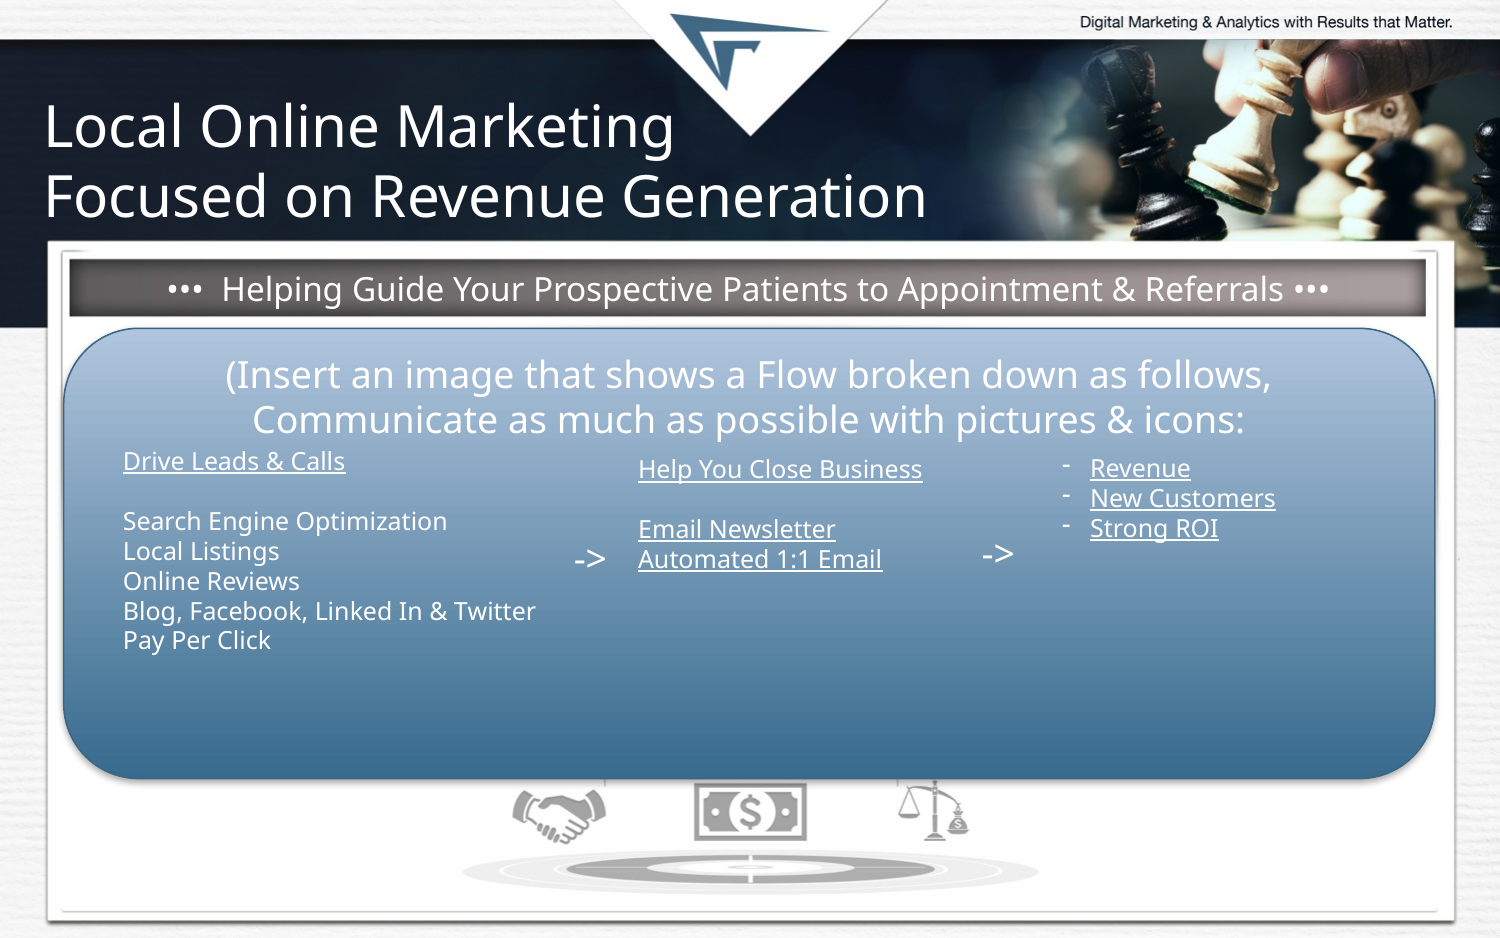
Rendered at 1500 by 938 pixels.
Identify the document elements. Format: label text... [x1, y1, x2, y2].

text_box Revenue New Customers Strong ROI [1047, 444, 1500, 550]
text_box ••• Helping Guide Your Prospective Patients to Appointment & Referrals ••• [63, 260, 1435, 316]
text_box -> [966, 522, 1031, 582]
text_box Local Online Marketing Focused on Revenue Generation [28, 81, 1379, 289]
text_box Help You Close Business Email Newsletter Automated 1:1 Email [623, 446, 1077, 581]
text_box Drive Leads & Calls Search Engine Optimization Local Listings Online Reviews Blog, Facebook, Linked In & Twitter Pay Per Click [108, 437, 552, 663]
text_box -> [558, 527, 623, 588]
picture [0, 0, 1500, 938]
text_box (Insert an image that shows a Flow broken down as follows, Communicate as much as possible with pictures & icons: [62, 327, 1436, 780]
